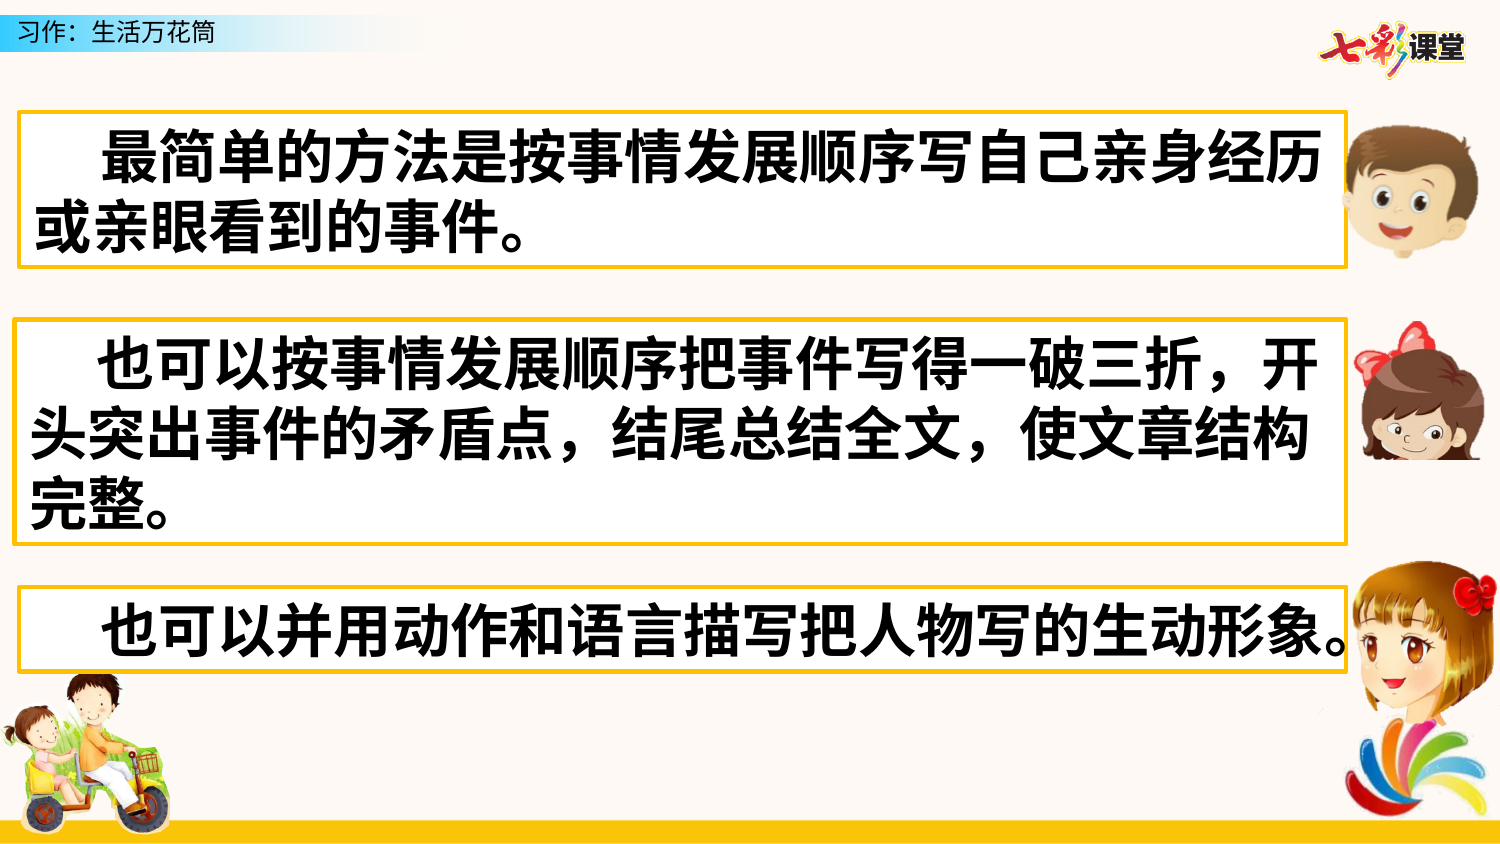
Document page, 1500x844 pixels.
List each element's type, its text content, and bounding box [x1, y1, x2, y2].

picture [1316, 20, 1468, 80]
picture [1316, 560, 1500, 821]
picture [0, 674, 170, 835]
text_box 也可以并用动作和语言描写把人物写的生动形象。 [17, 585, 1341, 674]
text_box 也可以按事情发展顺序把事件写得一破三折，开头突出事件的矛盾点，结尾总结全文，使文章结构完整。 [12, 317, 1348, 546]
text_box 最简单的方法是按事情发展顺序写自己亲身经历或亲眼看到的事件。 [17, 110, 1348, 269]
picture [1301, 116, 1500, 460]
